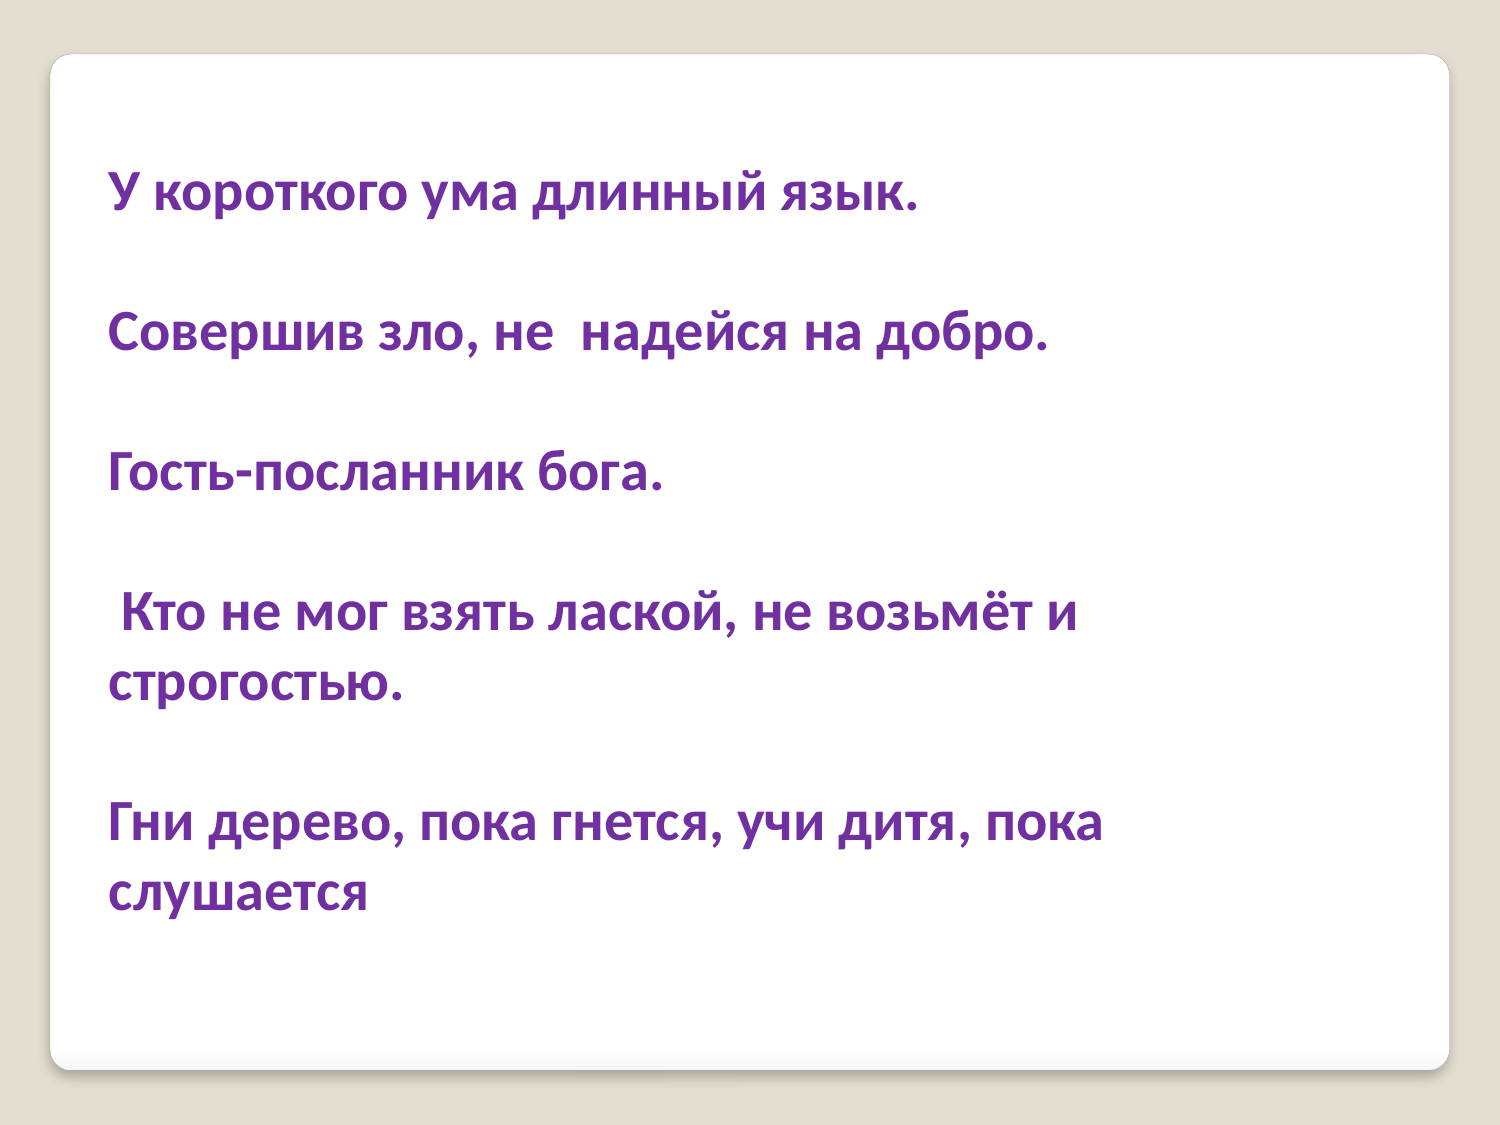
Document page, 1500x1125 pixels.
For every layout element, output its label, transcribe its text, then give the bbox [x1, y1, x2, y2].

text_box У короткого ума длинный язык. Совершив зло, не надейся на добро. Гость-посланник бога. Кто не мог взять лаской, не возьмёт и строгостью. Гни дерево, пока гнется, учи дитя, пока слушается [93, 144, 1289, 930]
